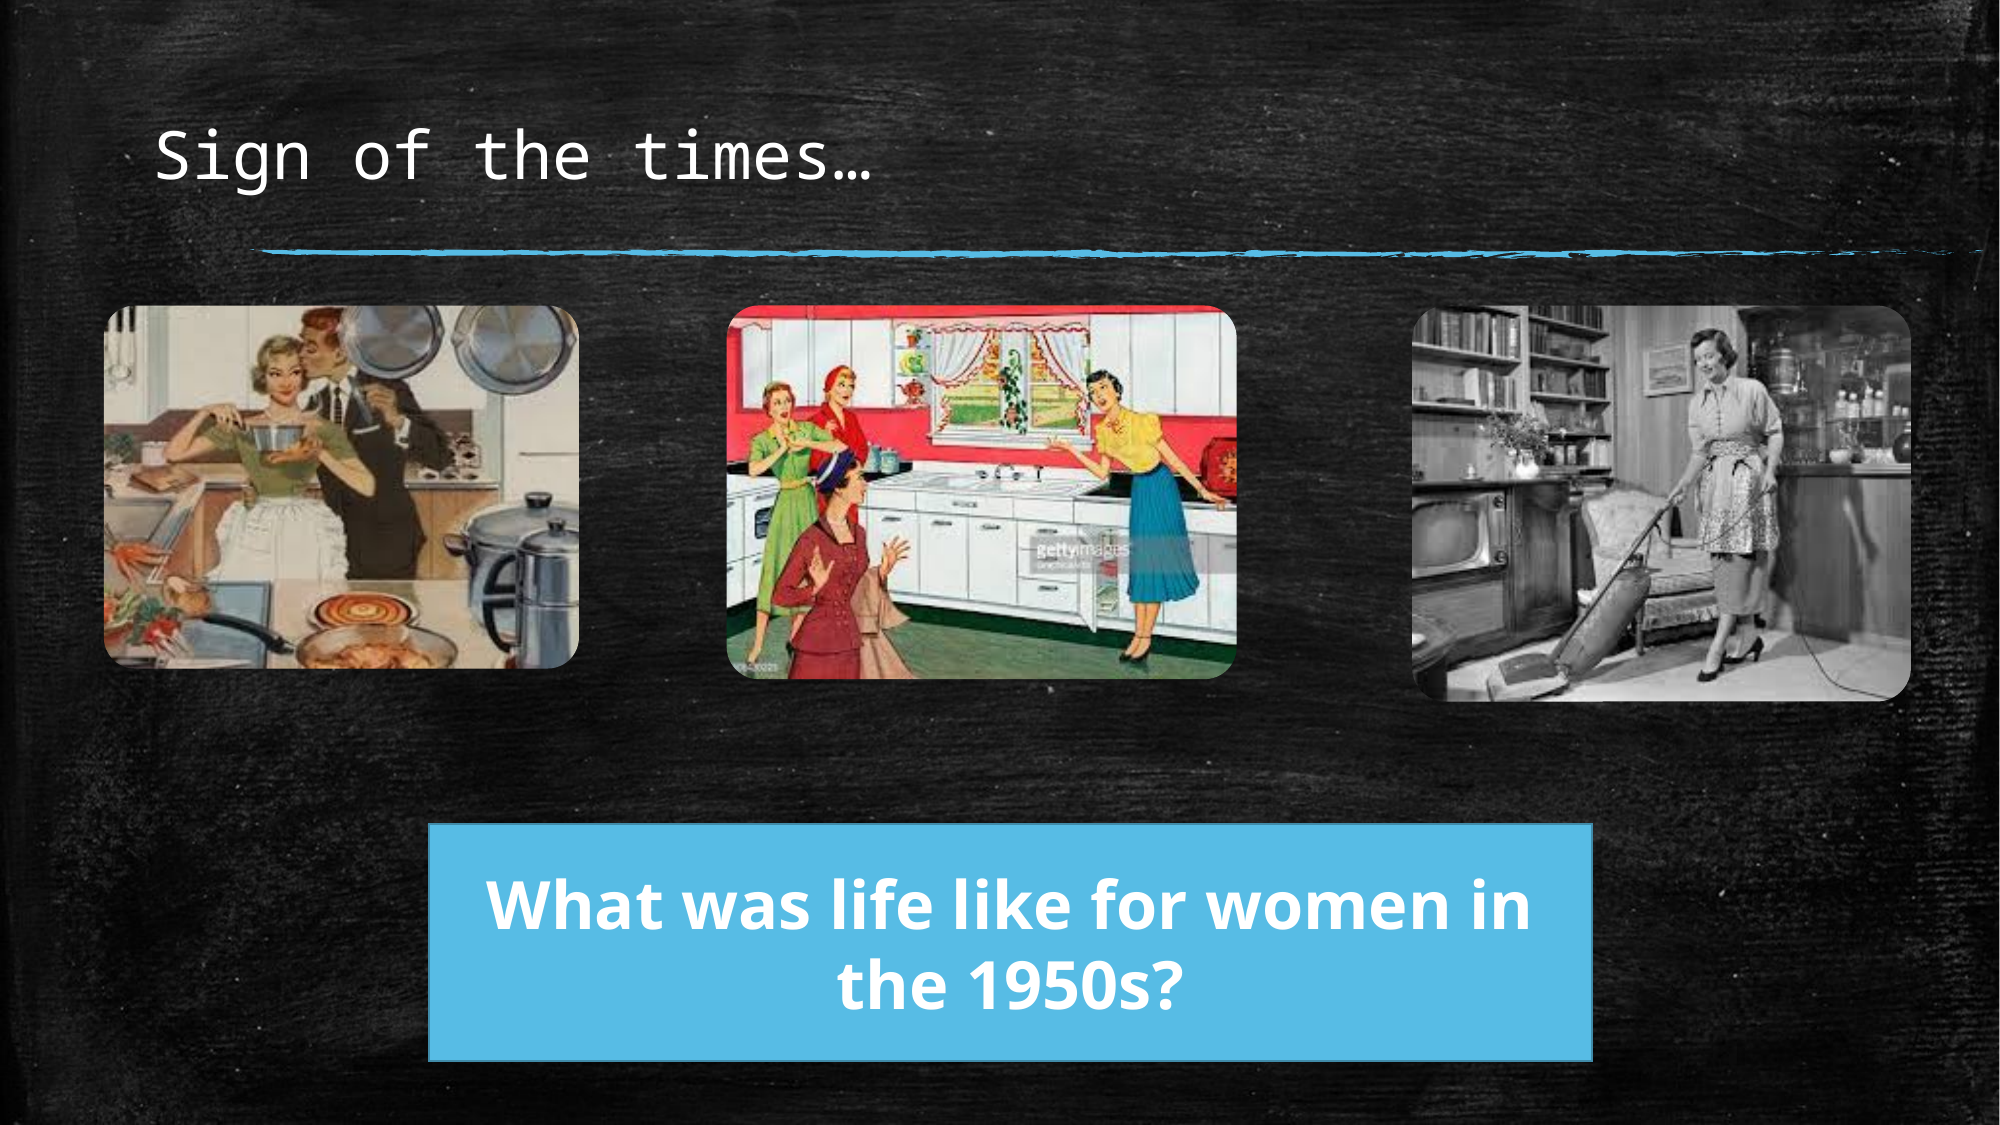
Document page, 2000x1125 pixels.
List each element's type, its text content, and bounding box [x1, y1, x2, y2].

picture [0, 0, 2000, 1125]
title Sign of the times… [137, 42, 1550, 202]
text_box What was life like for women in the 1950s? [428, 823, 1593, 1062]
